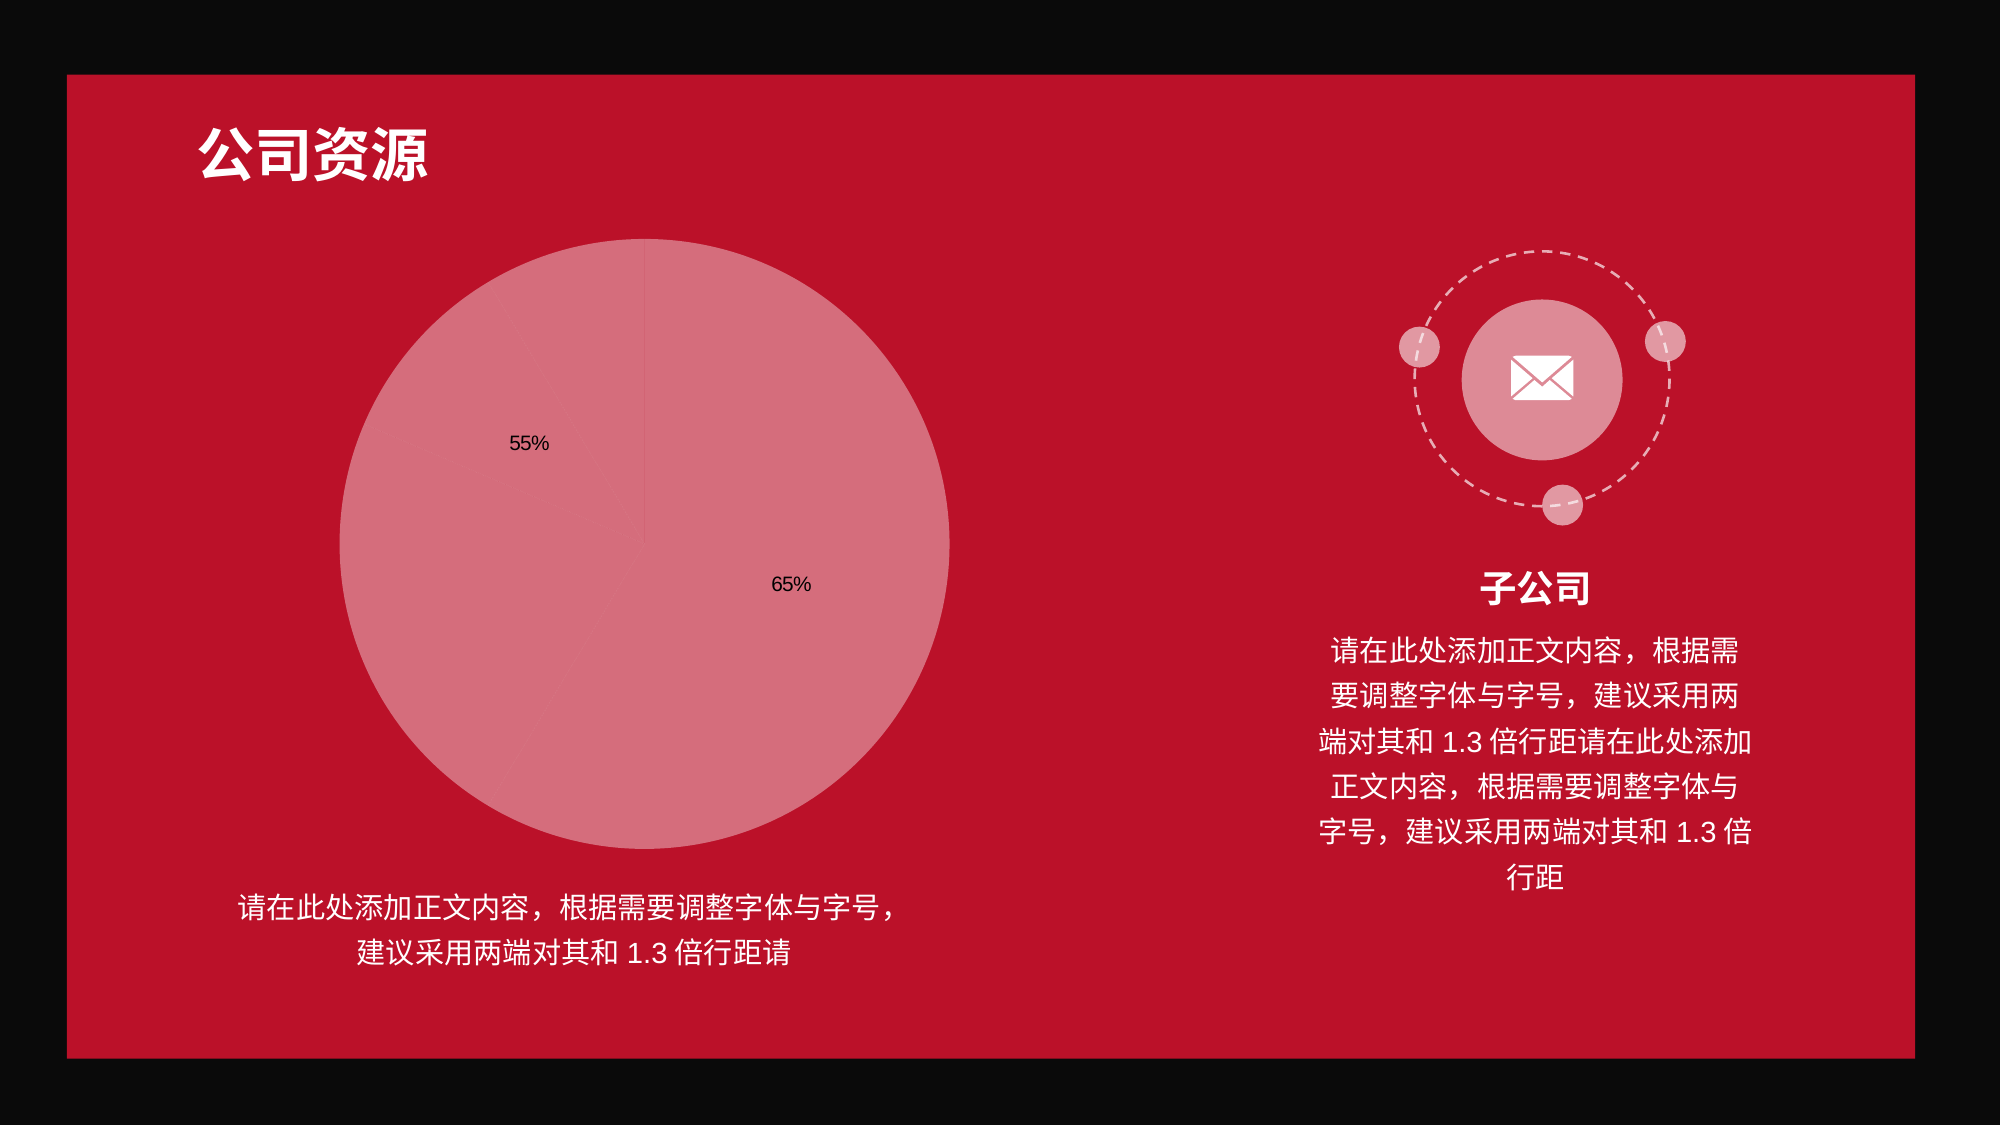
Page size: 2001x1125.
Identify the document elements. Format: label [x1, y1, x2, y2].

text_box [1398, 251, 1686, 526]
text_box [0, 0, 2000, 1125]
chart [167, 226, 1122, 862]
